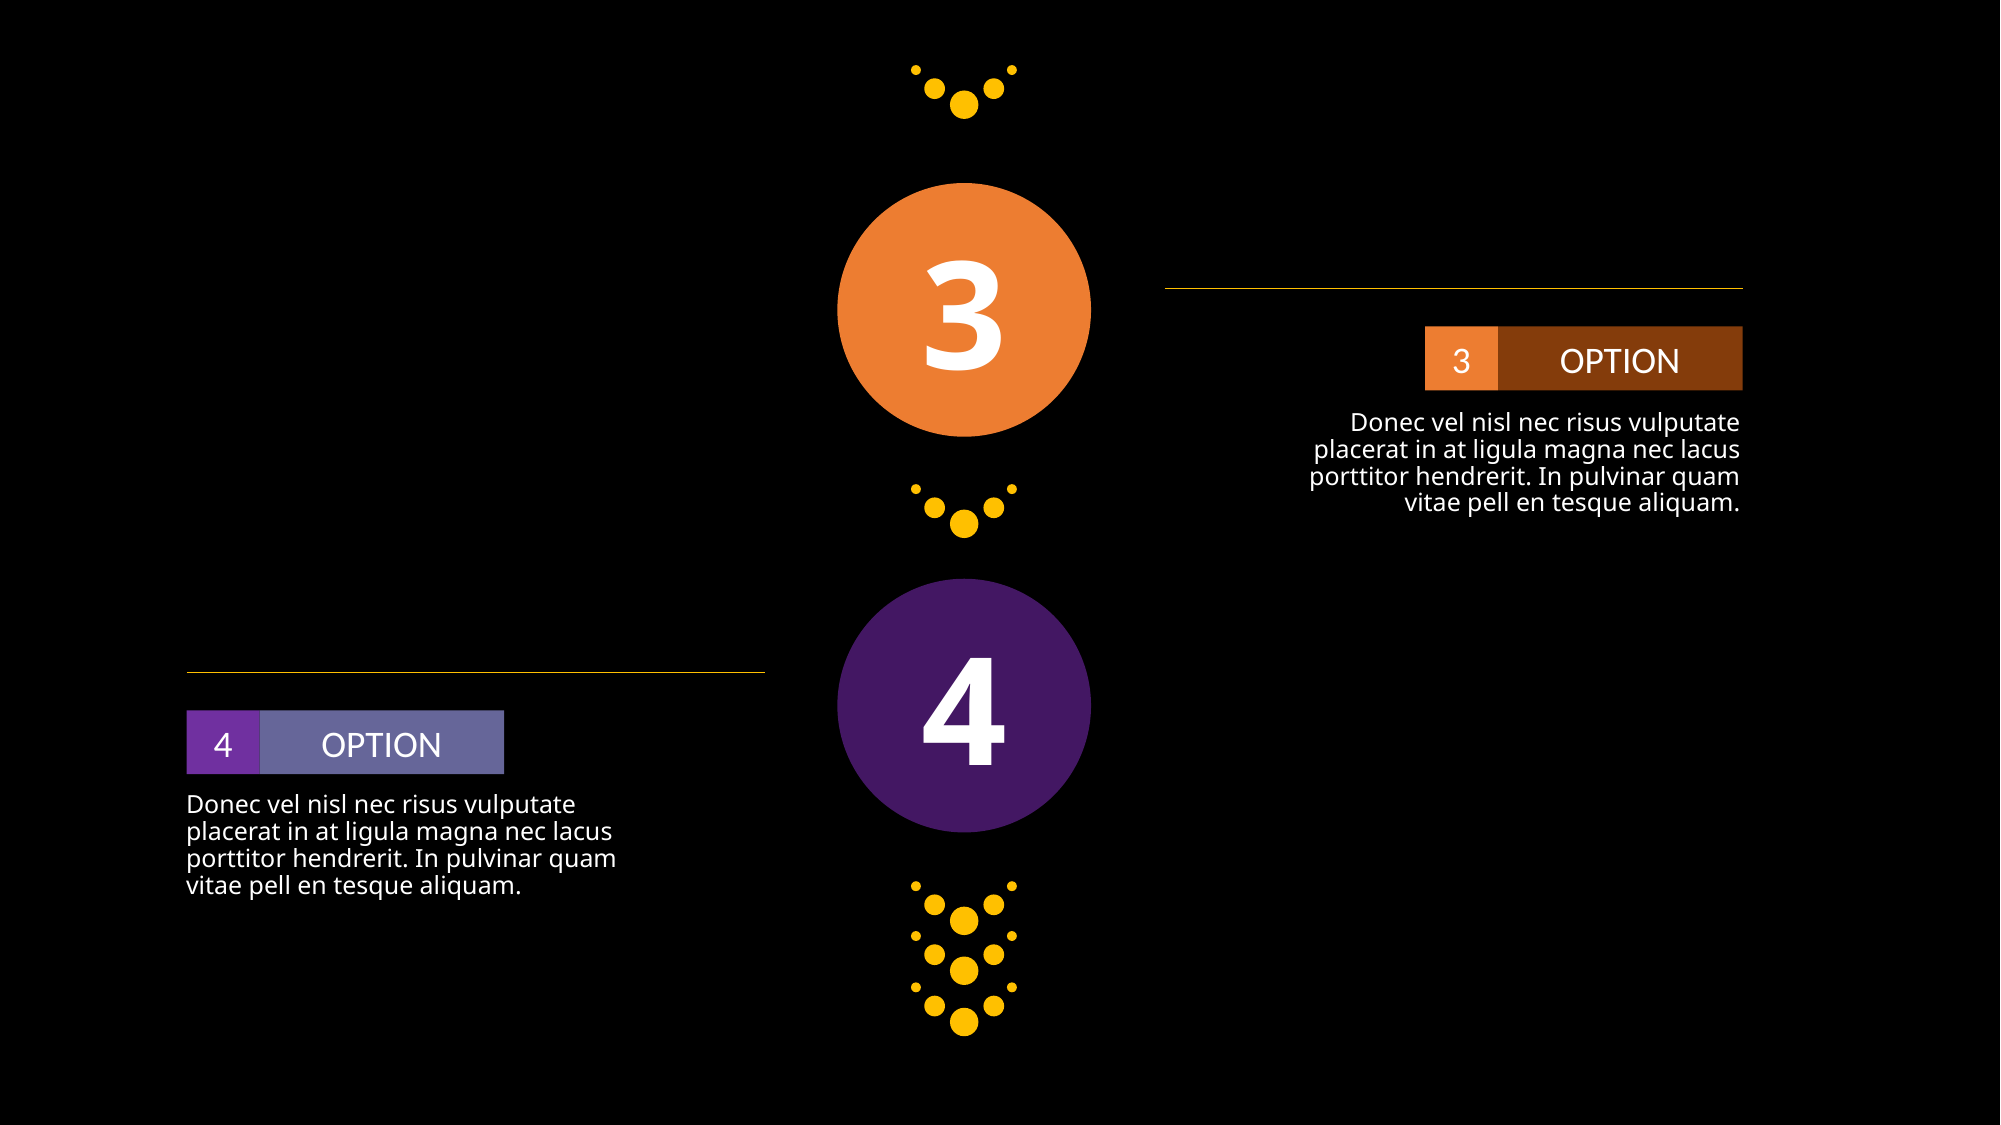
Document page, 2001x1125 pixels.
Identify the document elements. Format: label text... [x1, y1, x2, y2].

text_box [911, 931, 1017, 982]
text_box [911, 982, 1017, 1037]
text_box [911, 881, 1017, 931]
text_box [911, 65, 1017, 120]
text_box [186, 710, 505, 775]
text_box Donec vel nisl nec risus vulputate placerat in at ligula magna nec lacus porttitor hendrerit. In pulvinar quam vitae pell en tesque aliquam. [171, 784, 642, 936]
text_box Donec vel nisl nec risus vulputate placerat in at ligula magna nec lacus porttitor hendrerit. In pulvinar quam vitae pell en tesque aliquam. [1285, 402, 1756, 553]
text_box 4 [836, 577, 1093, 834]
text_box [1424, 326, 1743, 391]
text_box 3 [836, 181, 1093, 438]
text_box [911, 484, 1017, 539]
